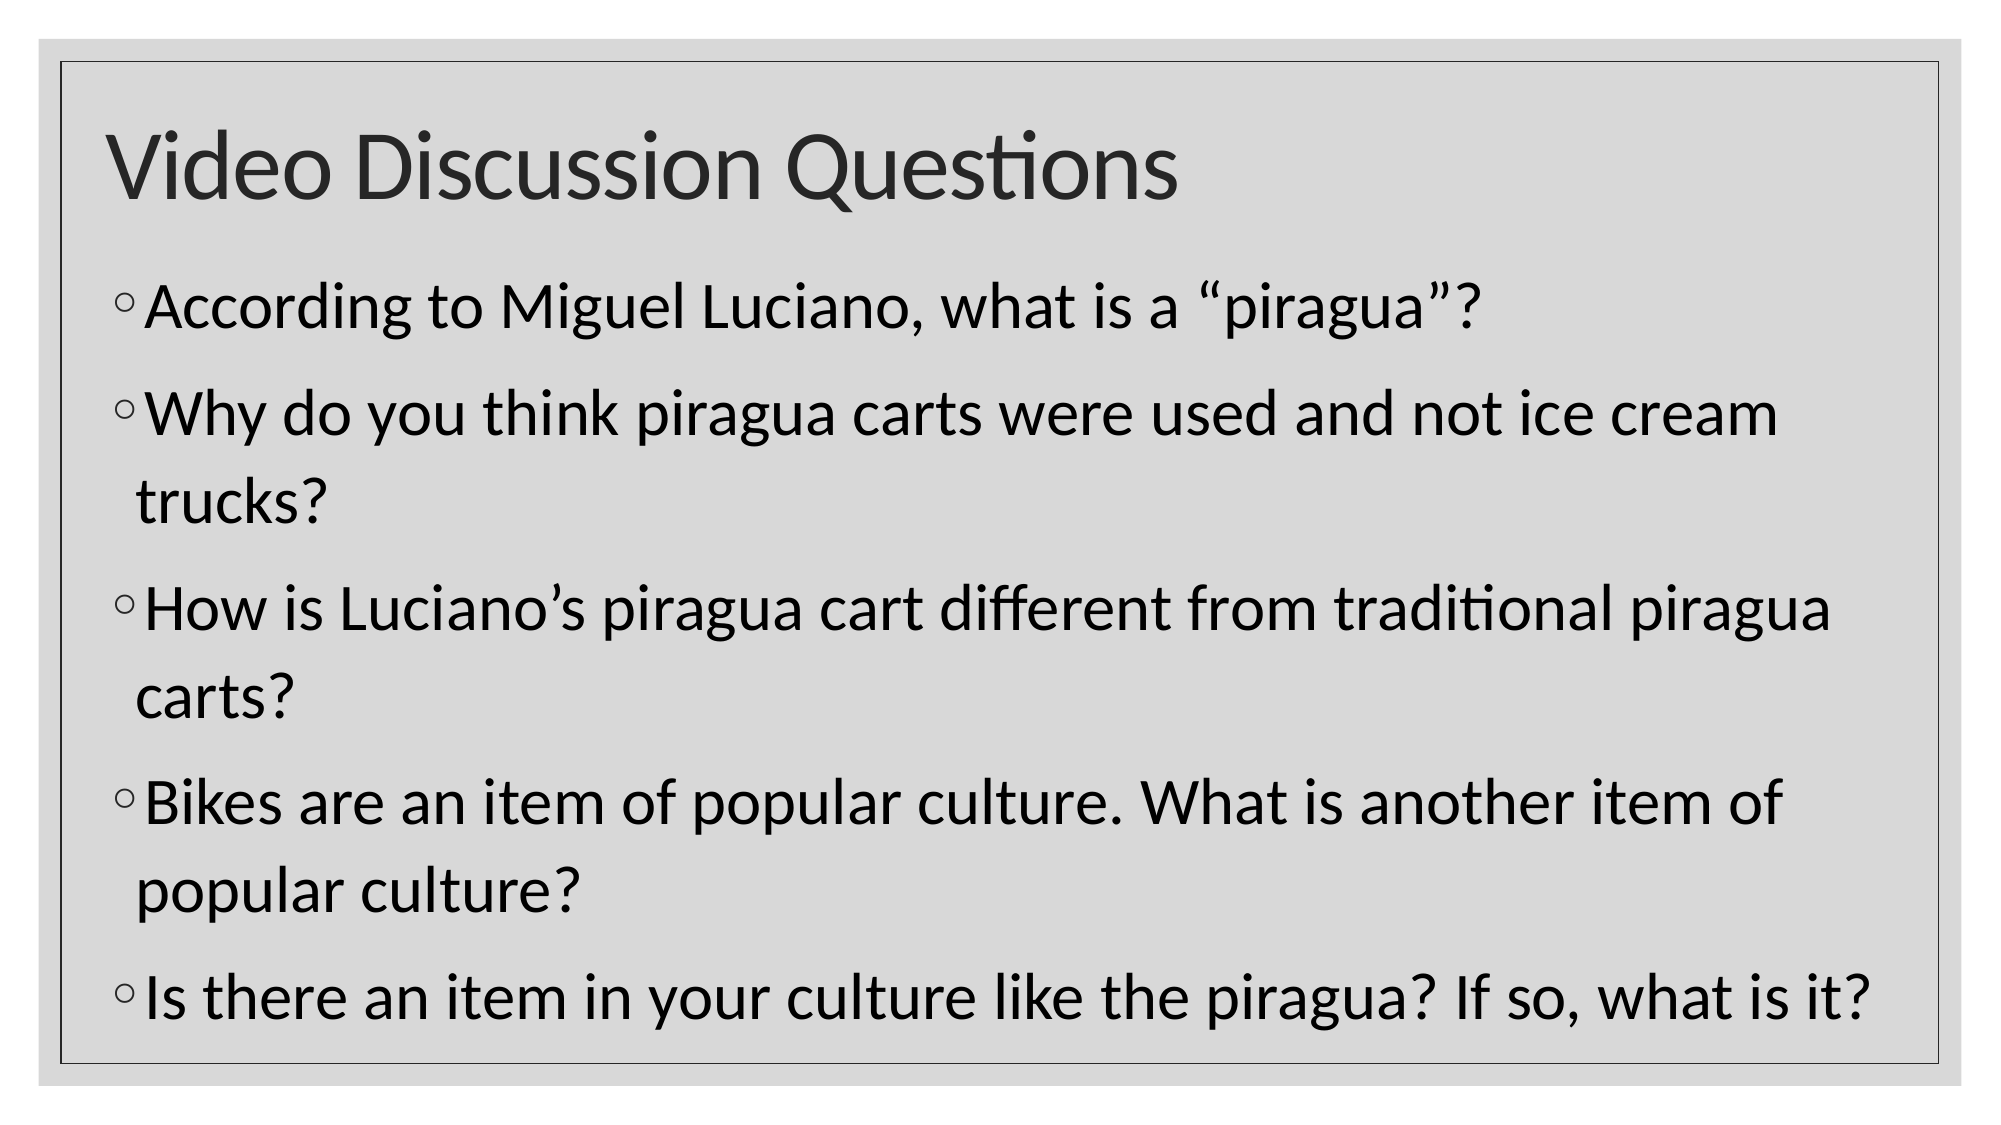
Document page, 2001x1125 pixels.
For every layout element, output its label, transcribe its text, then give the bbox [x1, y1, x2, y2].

title Video Discussion Questions [90, 76, 1741, 246]
list According to Miguel Luciano, what is a “piragua”? Why do you think piragua carts were used and not ice cream trucks? How is Luciano’s piragua cart different from traditional piragua carts? Bikes are an item of popular culture. What is another item of popular culture? Is there an item in your culture like the piragua? If so, what is it? [90, 246, 1910, 879]
